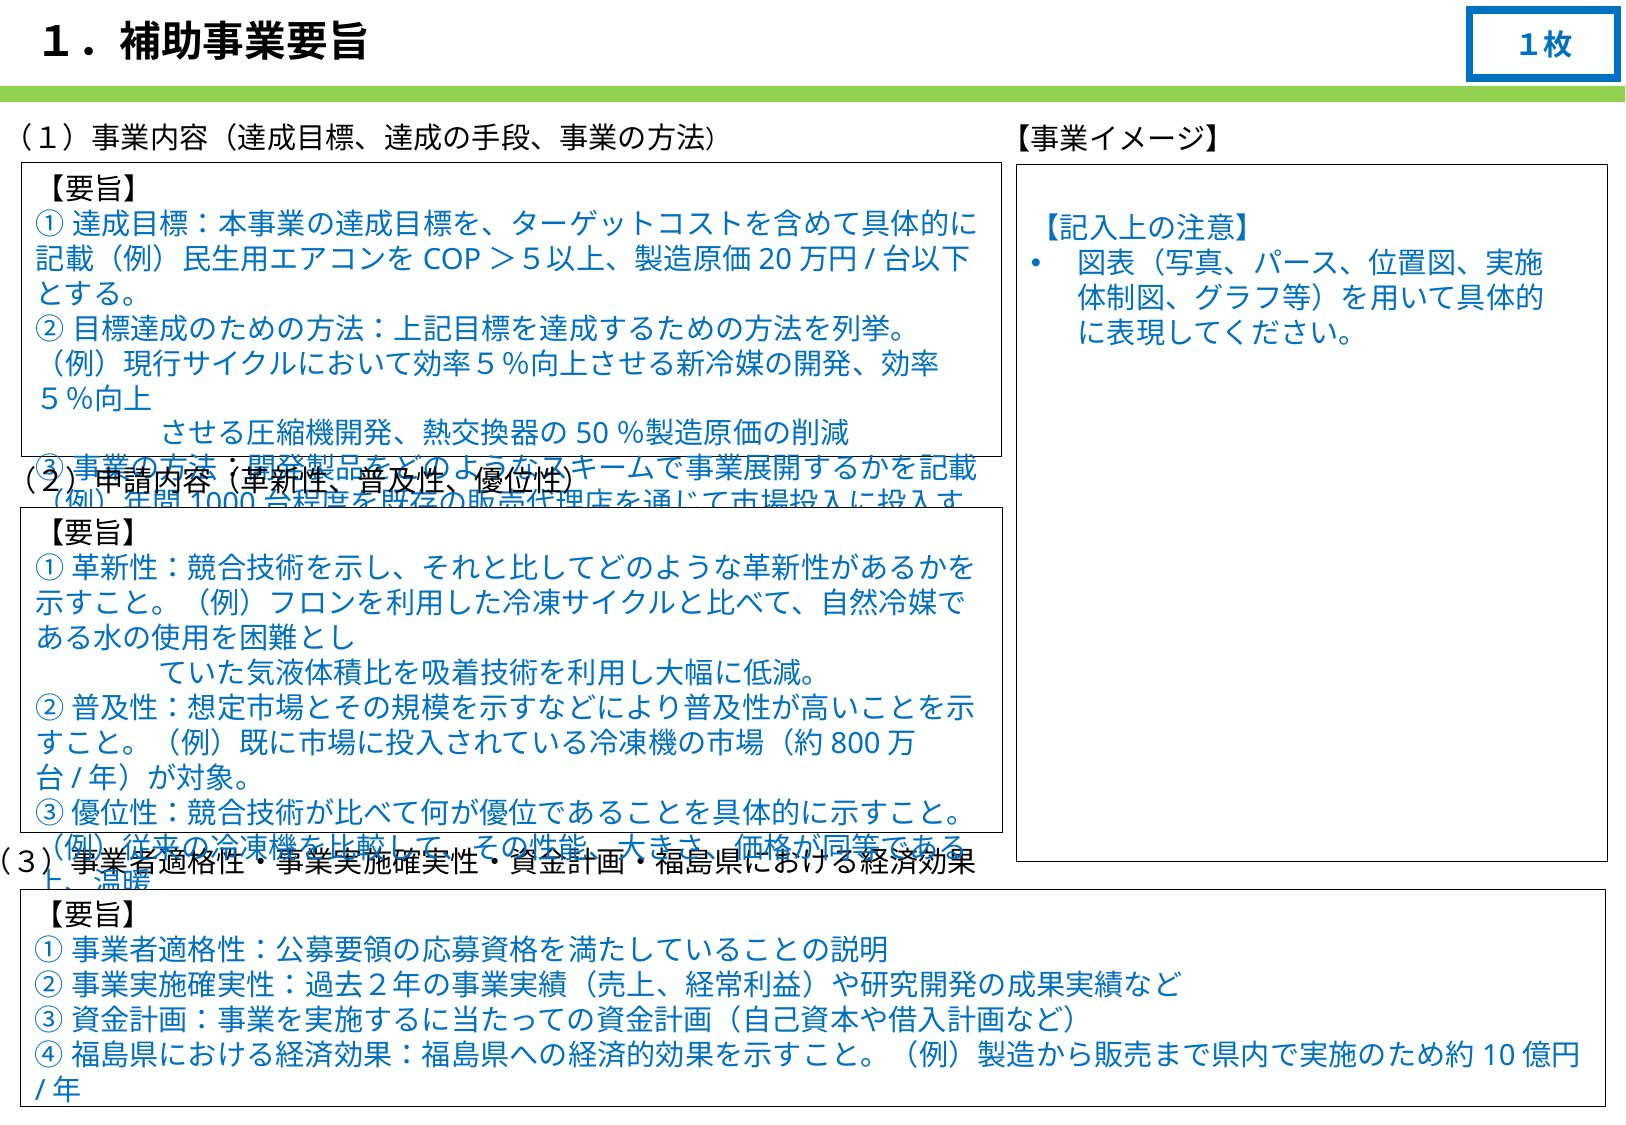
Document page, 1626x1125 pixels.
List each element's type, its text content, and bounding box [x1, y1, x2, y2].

text_box 【要旨】 ①達成目標：本事業の達成目標を、ターゲットコストを含めて具体的に記載（例）民生用エアコンをCOP＞５以上、製造原価20万円/台以下とする。 ②目標達成のための方法：上記目標を達成するための方法を列挙。 （例）現行サイクルにおいて効率５％向上させる新冷媒の開発、効率５％向上 させる圧縮機開発、熱交換器の50％製造原価の削減 ③事業の方法：開発製品をどのようなスキームで事業展開するかを記載 （例）年間1000台程度を既存の販売代理店を通じて市場投入に投入する。 [21, 162, 1002, 457]
text_box １枚 [1469, 9, 1618, 79]
title １．補助事業要旨 [21, 7, 754, 70]
text_box 【要旨】 ①革新性：競合技術を示し、それと比してどのような革新性があるかを示すこと。（例）フロンを利用した冷凍サイクルと比べて、自然冷媒である水の使用を困難とし ていた気液体積比を吸着技術を利用し大幅に低減。 ②普及性：想定市場とその規模を示すなどにより普及性が高いことを示すこと。（例）既に市場に投入されている冷凍機の市場（約800万台/年）が対象。 ③優位性：競合技術が比べて何が優位であることを具体的に示すこと。 （例）従来の冷凍機を比較して、その性能、大きさ、価格が同等である上、温暖 化係数が０である冷媒を利用しているため他の競合機器より優位。 [20, 507, 1003, 833]
text_box （２）申請内容（革新性、普及性、優位性） [0, 454, 607, 505]
text_box 【要旨】 ①事業者適格性：公募要領の応募資格を満たしていることの説明 ②事業実施確実性：過去２年の事業実績（売上、経常利益）や研究開発の成果実績など ③資金計画：事業を実施するに当たっての資金計画（自己資本や借入計画など） ④福島県における経済効果：福島県への経済的効果を示すこと。（例）製造から販売まで県内で実施のため約10億円/年 [20, 889, 1605, 1106]
text_box 【事業イメージ】 [986, 112, 1250, 163]
text_box [1016, 164, 1608, 861]
text_box 【記入上の注意】 図表（写真、パース、位置図、実施体制図、グラフ等）を用いて具体的に表現してください。 [1015, 202, 1581, 350]
text_box （３）事業者適格性・事業実施確実性・資金計画・福島県における経済効果 [0, 835, 993, 886]
text_box （１）事業内容（達成目標、達成の手段、事業の方法） [0, 111, 746, 162]
